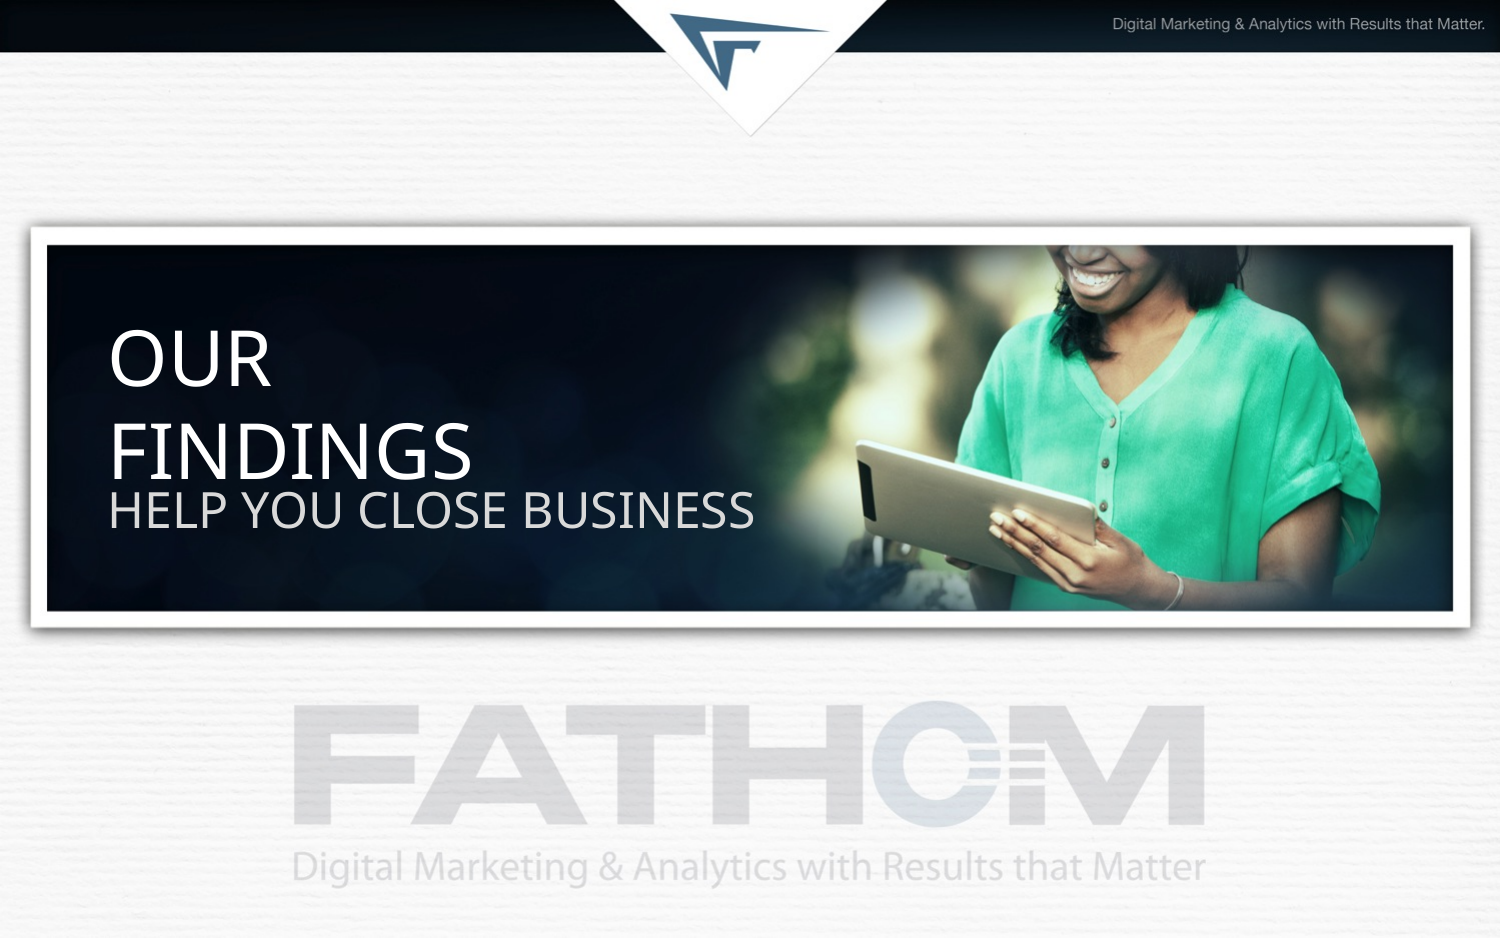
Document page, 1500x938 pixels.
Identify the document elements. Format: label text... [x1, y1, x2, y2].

text_box HELP YOU CLOSE BUSINESS [93, 470, 1500, 711]
text_box OUR FINDINGS [93, 301, 1500, 470]
picture [0, 0, 1500, 938]
